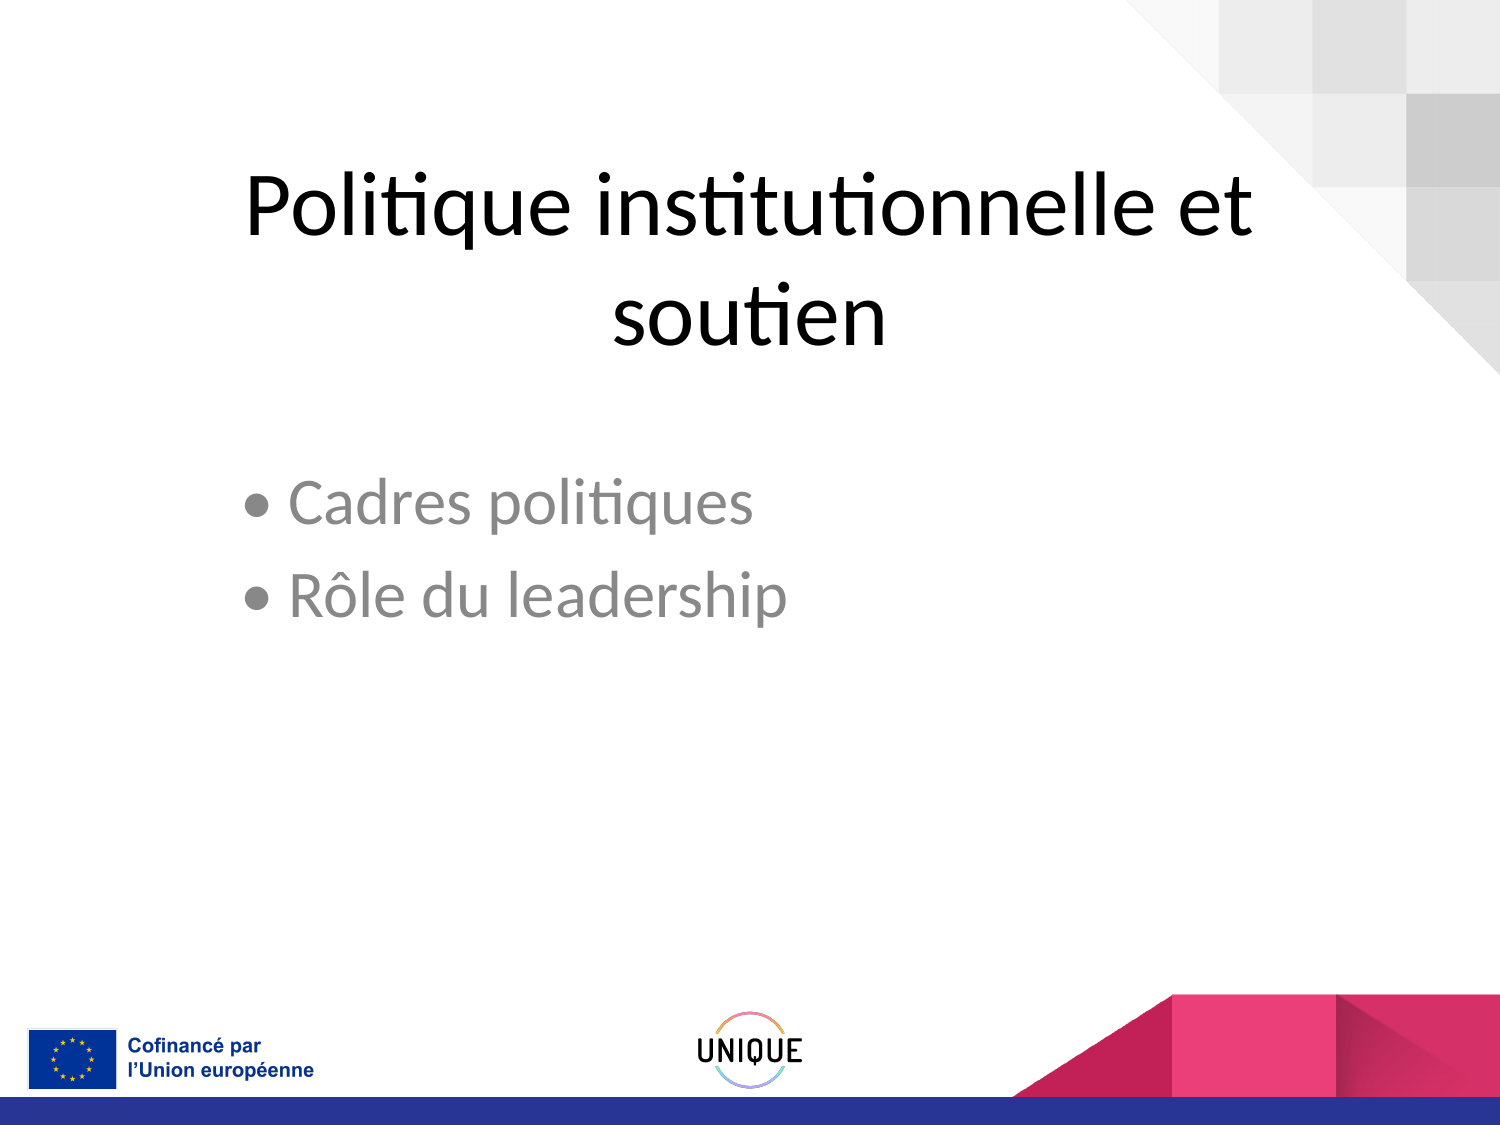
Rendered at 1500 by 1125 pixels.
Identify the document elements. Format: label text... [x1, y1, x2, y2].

picture [1125, 0, 1500, 375]
title Politique institutionnelle et soutien [112, 132, 1388, 375]
subtitle • Cadres politiques • Rôle du leadership [225, 450, 1275, 738]
picture [0, 993, 1500, 1125]
